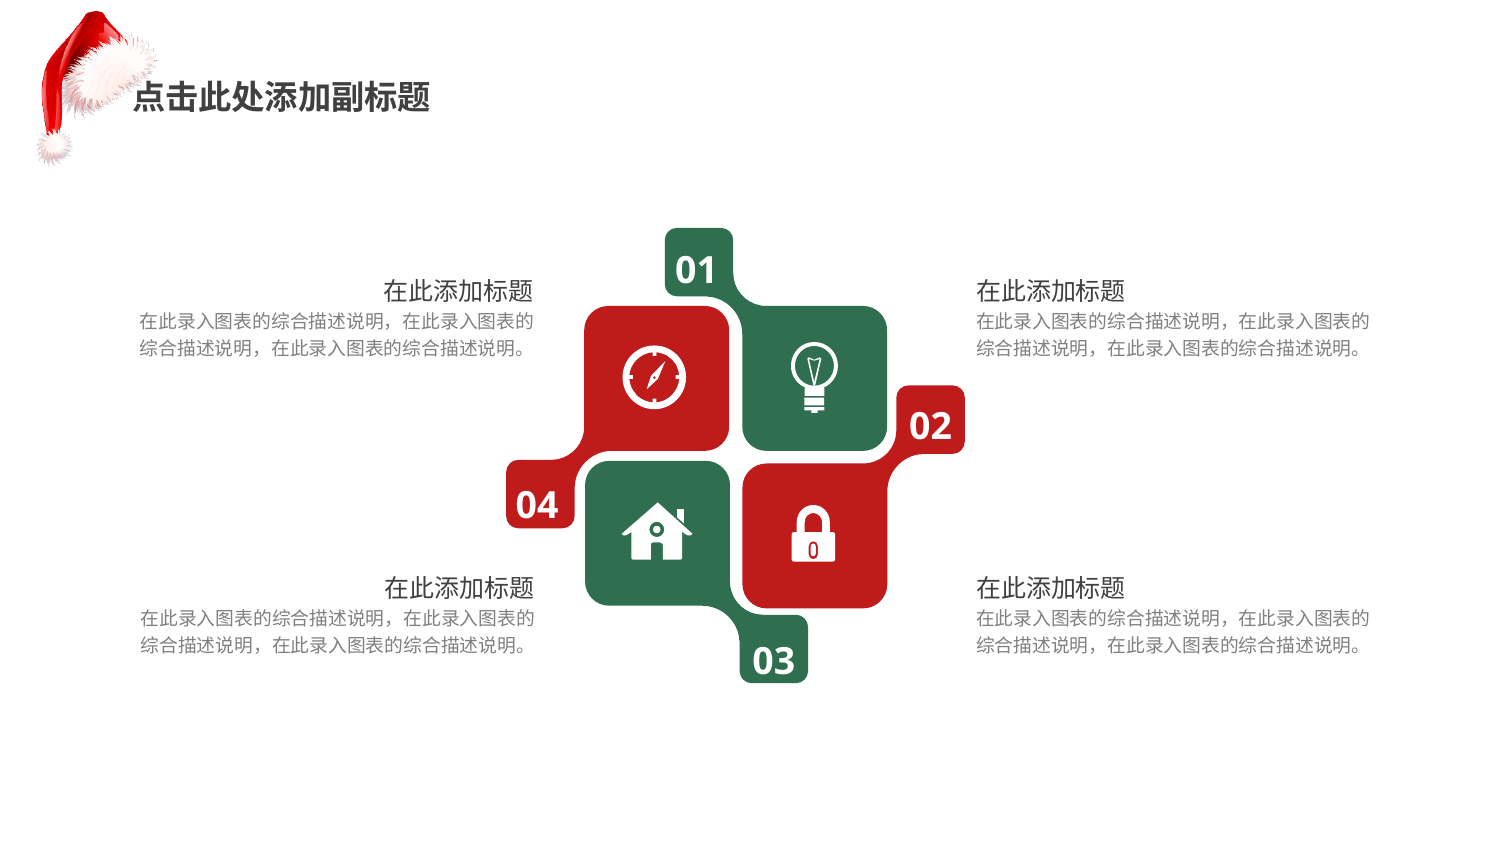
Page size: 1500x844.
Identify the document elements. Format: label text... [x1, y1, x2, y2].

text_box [488, 305, 646, 535]
text_box 在此添加标题 在此录入图表的综合描述说明，在此录入图表的综合描述说明，在此录入图表的综合描述说明。 [117, 551, 546, 663]
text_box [742, 385, 979, 609]
text_box 点击此处添加副标题 [214, 65, 455, 126]
picture [0, 0, 210, 187]
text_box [584, 460, 823, 691]
text_box 在此添加标题 在此录入图表的综合描述说明，在此录入图表的综合描述说明，在此录入图表的综合描述说明。 [964, 551, 1394, 663]
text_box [648, 227, 888, 452]
text_box 在此添加标题 在此录入图表的综合描述说明，在此录入图表的综合描述说明，在此录入图表的综合描述说明。 [116, 254, 545, 365]
text_box 在此添加标题 在此录入图表的综合描述说明，在此录入图表的综合描述说明，在此录入图表的综合描述说明。 [964, 254, 1394, 365]
